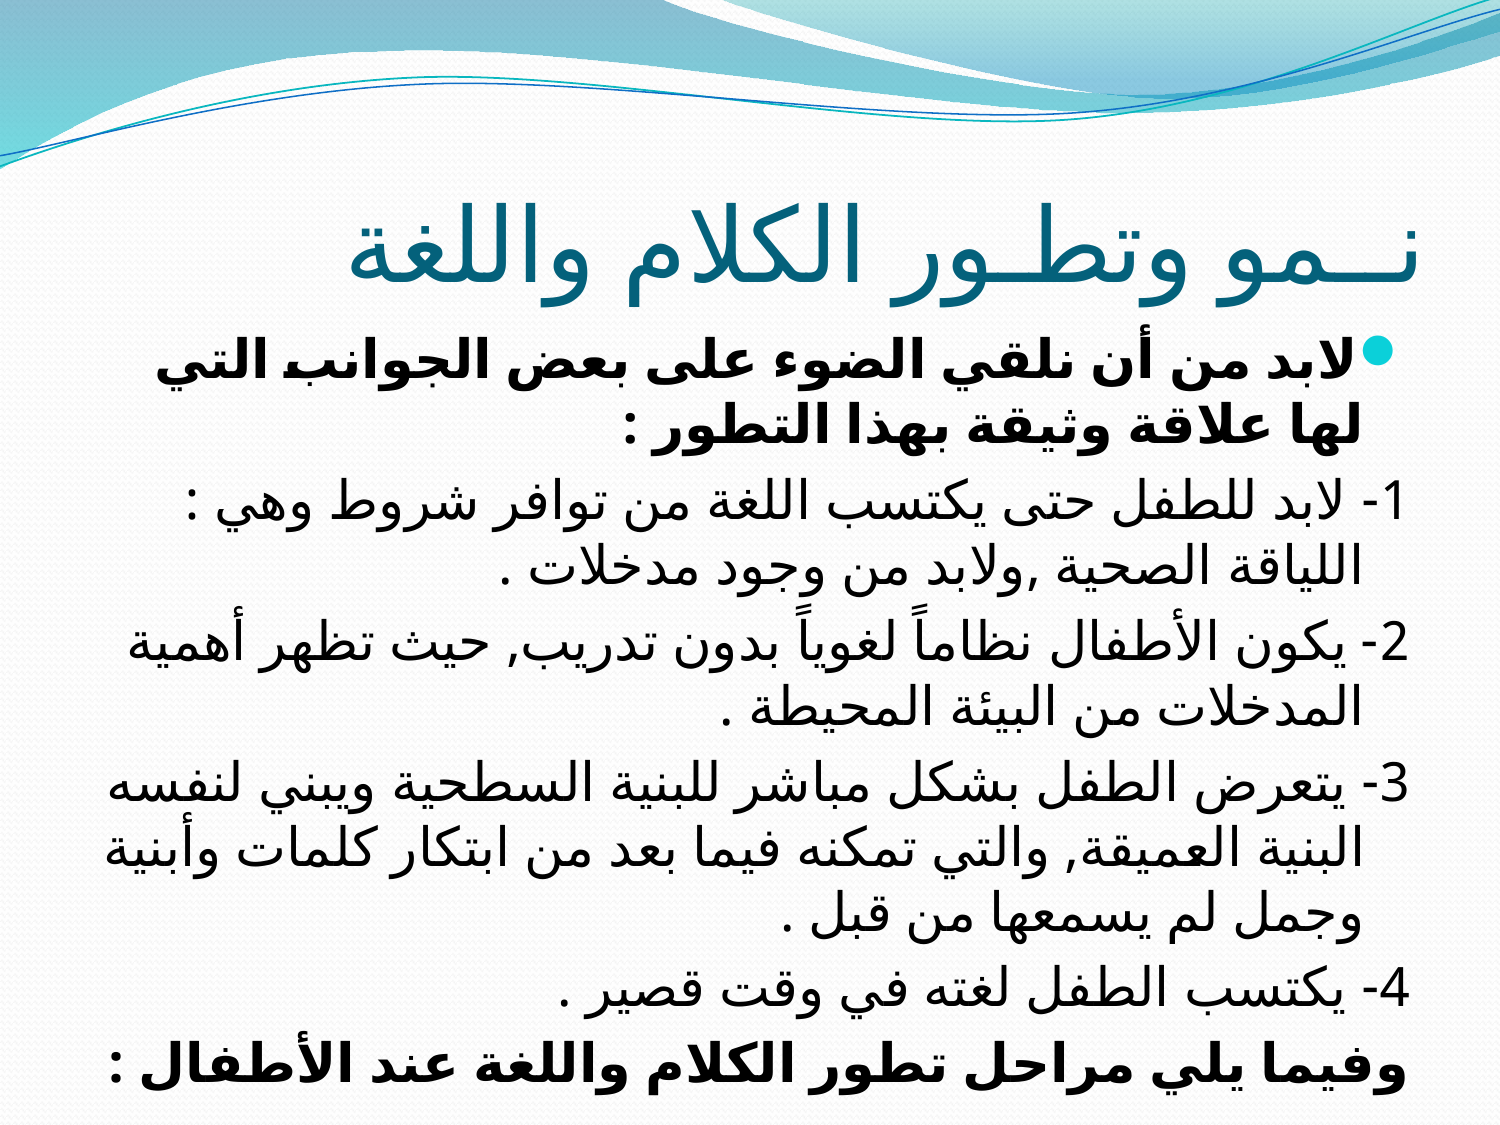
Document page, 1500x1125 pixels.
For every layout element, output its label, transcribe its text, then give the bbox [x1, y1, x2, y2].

title نــمو وتطـور الكلام واللغة [75, 115, 1425, 303]
list لابد من أن نلقي الضوء على بعض الجوانب التي لها علاقة وثيقة بهذا التطور : 1- لابد للطفل حتى يكتسب اللغة من توافر شروط وهي : اللياقة الصحية ,ولابد من وجود مدخلات . 2- يكون الأطفال نظاماً لغوياً بدون تدريب, حيث تظهر أهمية المدخلات من البيئة المحيطة . 3- يتعرض الطفل بشكل مباشر للبنية السطحية ويبني لنفسه البنية العميقة, والتي تمكنه فيما بعد من ابتكار كلمات وأبنية وجمل لم يسمعها من قبل . 4- يكتسب الطفل لغته في وقت قصير . وفيما يلي مراحل تطور الكلام واللغة عند الأطفال : [75, 317, 1425, 1038]
